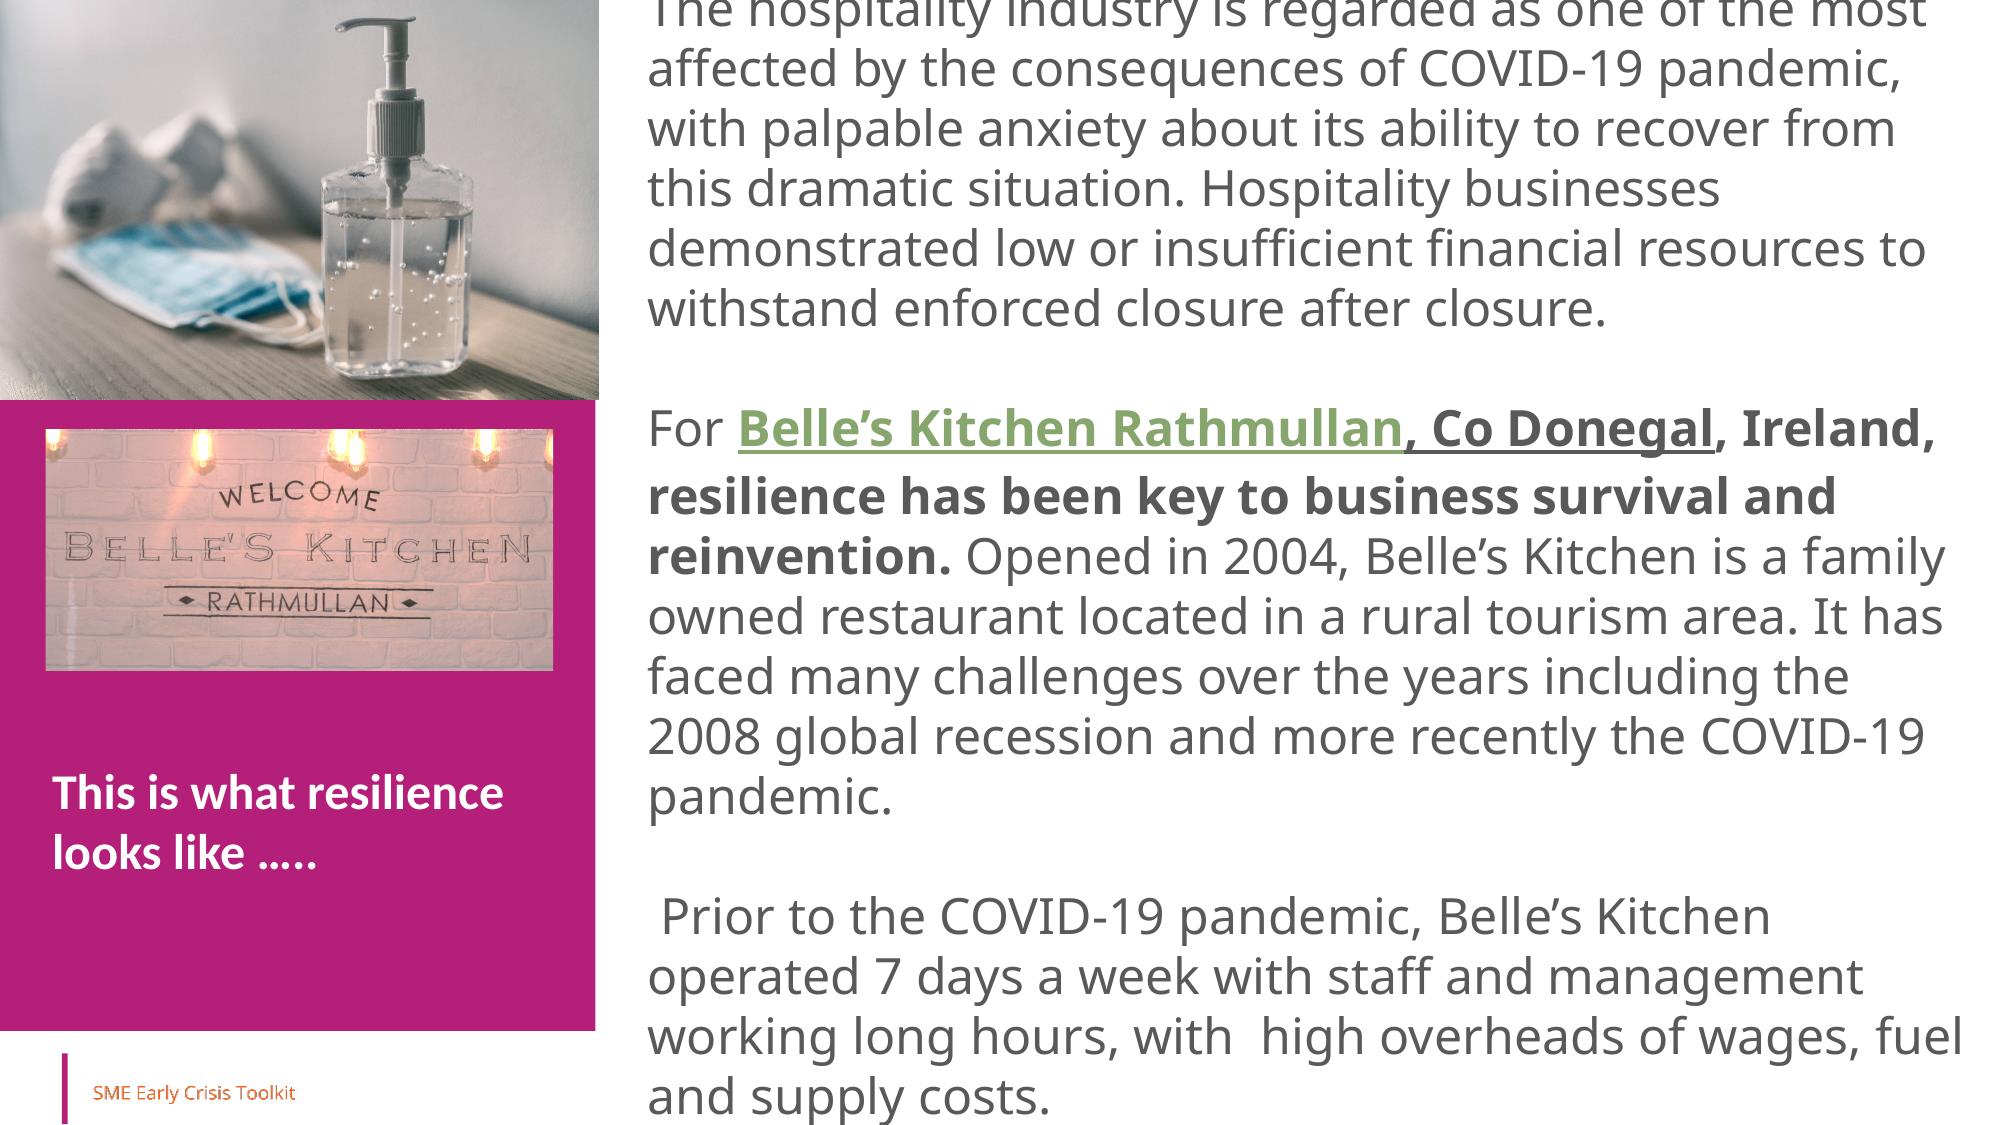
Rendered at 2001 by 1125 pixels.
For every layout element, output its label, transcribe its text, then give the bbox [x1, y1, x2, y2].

picture [45, 429, 554, 671]
text_box The hospitality industry is regarded as one of the most affected by the consequences of COVID-19 pandemic, with palpable anxiety about its ability to recover from this dramatic situation. Hospitality businesses demonstrated low or insufficient financial resources to withstand enforced closure after closure. For Belle’s Kitchen Rathmullan, Co Donegal, Ireland, resilience has been key to business survival and reinvention. Opened in 2004, Belle’s Kitchen is a family owned restaurant located in a rural tourism area. It has faced many challenges over the years including the 2008 global recession and more recently the COVID-19 pandemic. Prior to the COVID-19 pandemic, Belle’s Kitchen operated 7 days a week with staff and management working long hours, with high overheads of wages, fuel and supply costs. [632, 0, 1981, 496]
picture [83, 1080, 295, 1104]
text_box [0, 400, 596, 496]
text_box The hospitality industry is regarded as one of the most affected by the consequences of COVID-19 pandemic, with palpable anxiety about its ability to recover from this dramatic situation. Hospitality businesses demonstrated low or insufficient financial resources to withstand enforced closure after closure. For Belle’s Kitchen Rathmullan, Co Donegal, Ireland, resilience has been key to business survival and reinvention. Opened in 2004, Belle’s Kitchen is a family owned restaurant located in a rural tourism area. It has faced many challenges over the years including the 2008 global recession and more recently the COVID-19 pandemic. Prior to the COVID-19 pandemic, Belle’s Kitchen operated 7 days a week with staff and management working long hours, with high overheads of wages, fuel and supply costs. [632, 497, 1981, 1125]
text_box This is what resilience looks like ….. [37, 752, 578, 887]
picture [0, 0, 599, 400]
text_box [0, 497, 596, 1032]
